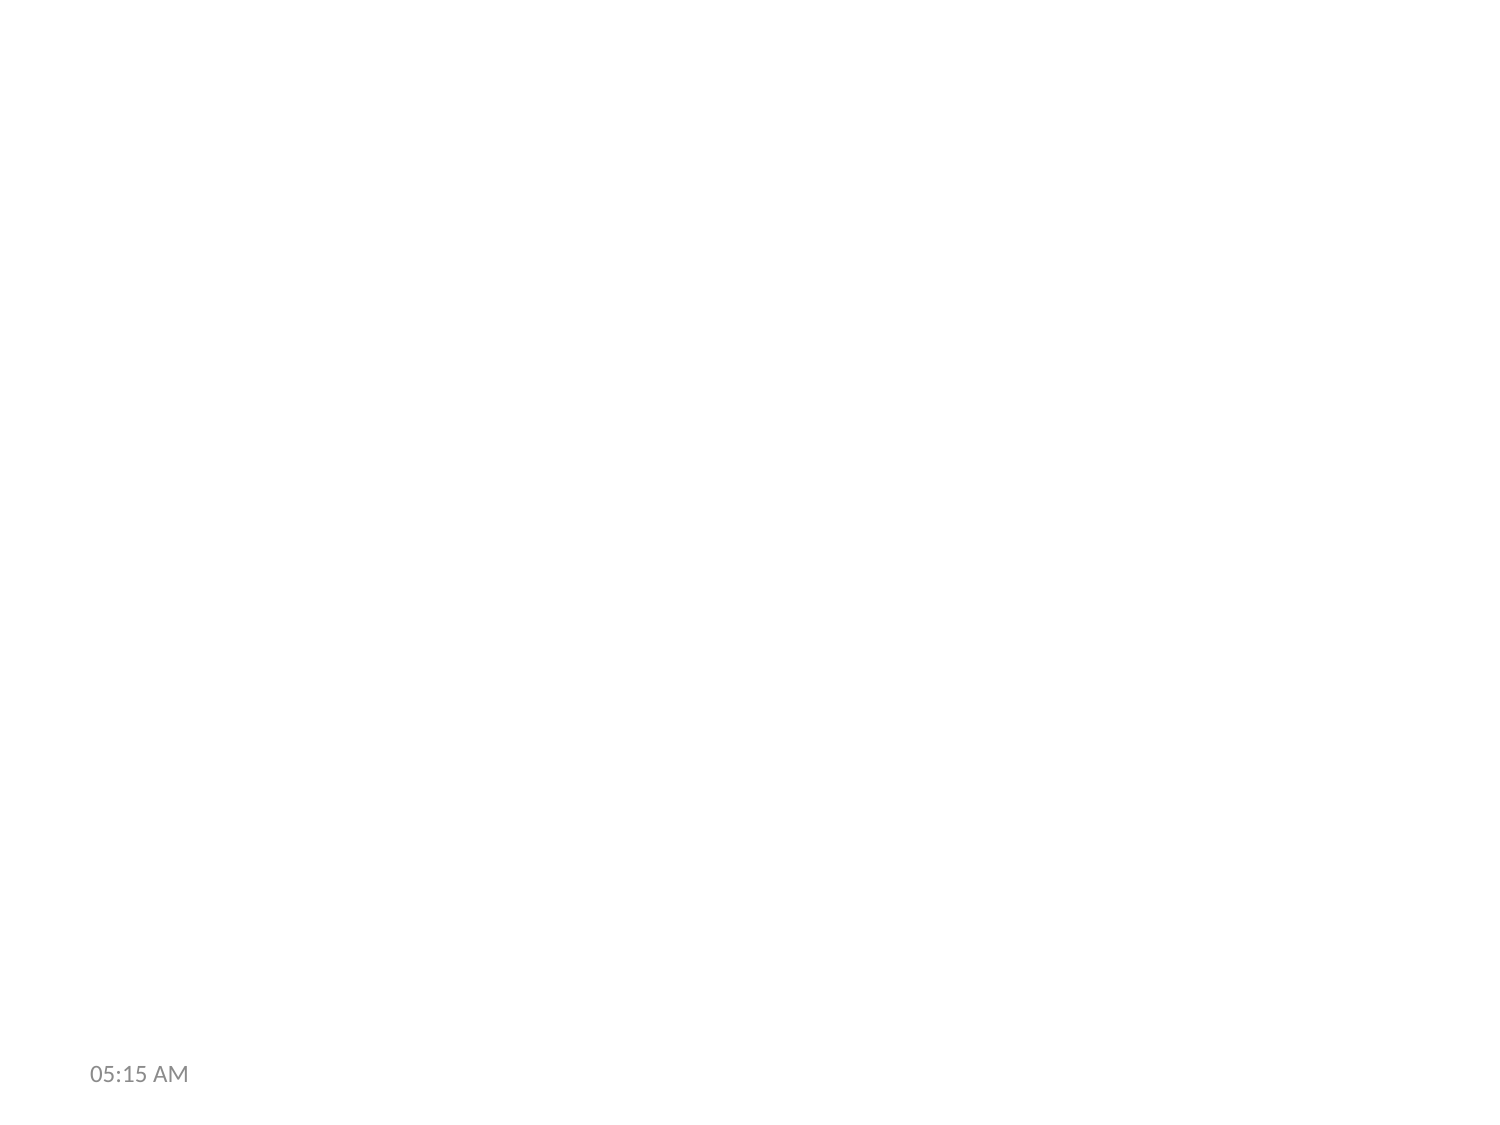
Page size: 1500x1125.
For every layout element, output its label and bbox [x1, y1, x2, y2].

slide_number [75, 1042, 425, 1103]
